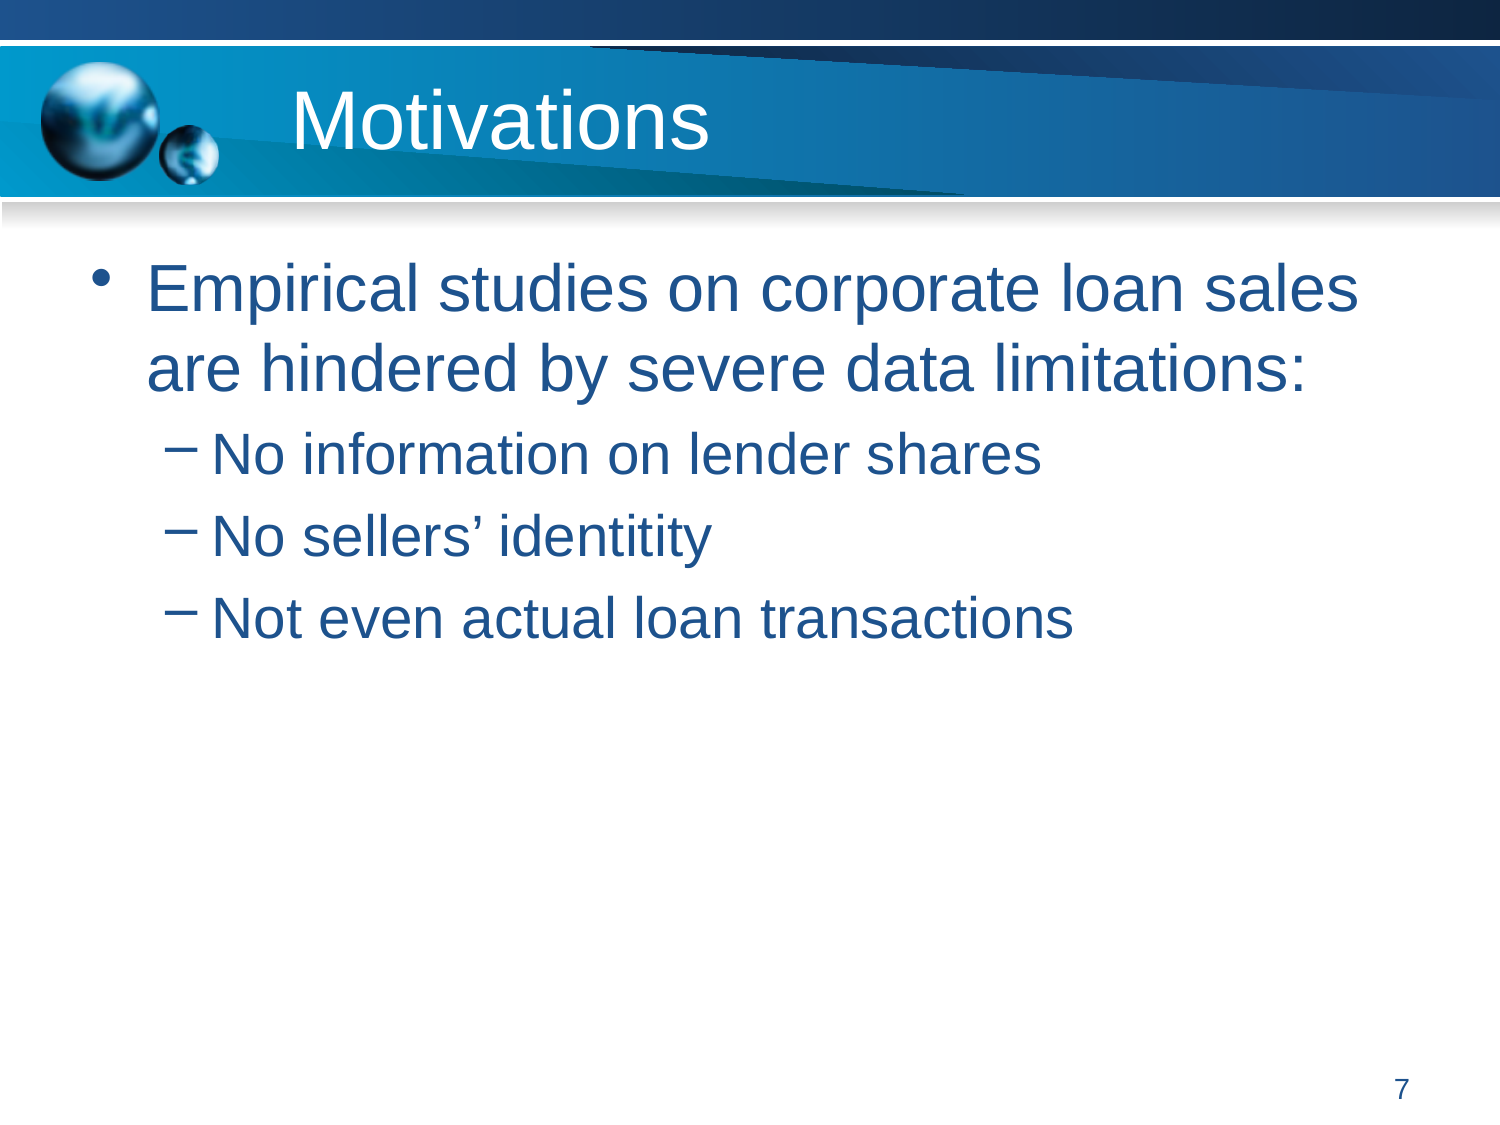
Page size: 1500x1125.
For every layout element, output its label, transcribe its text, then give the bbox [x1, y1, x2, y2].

picture [160, 126, 218, 184]
slide_number 7 [1074, 1062, 1425, 1103]
list Empirical studies on corporate loan sales are hindered by severe data limitations: No information on lender shares No sellers’ identitity Not even actual loan transactions [75, 237, 1425, 1050]
picture [42, 63, 159, 180]
title Motivations [275, 45, 1363, 188]
